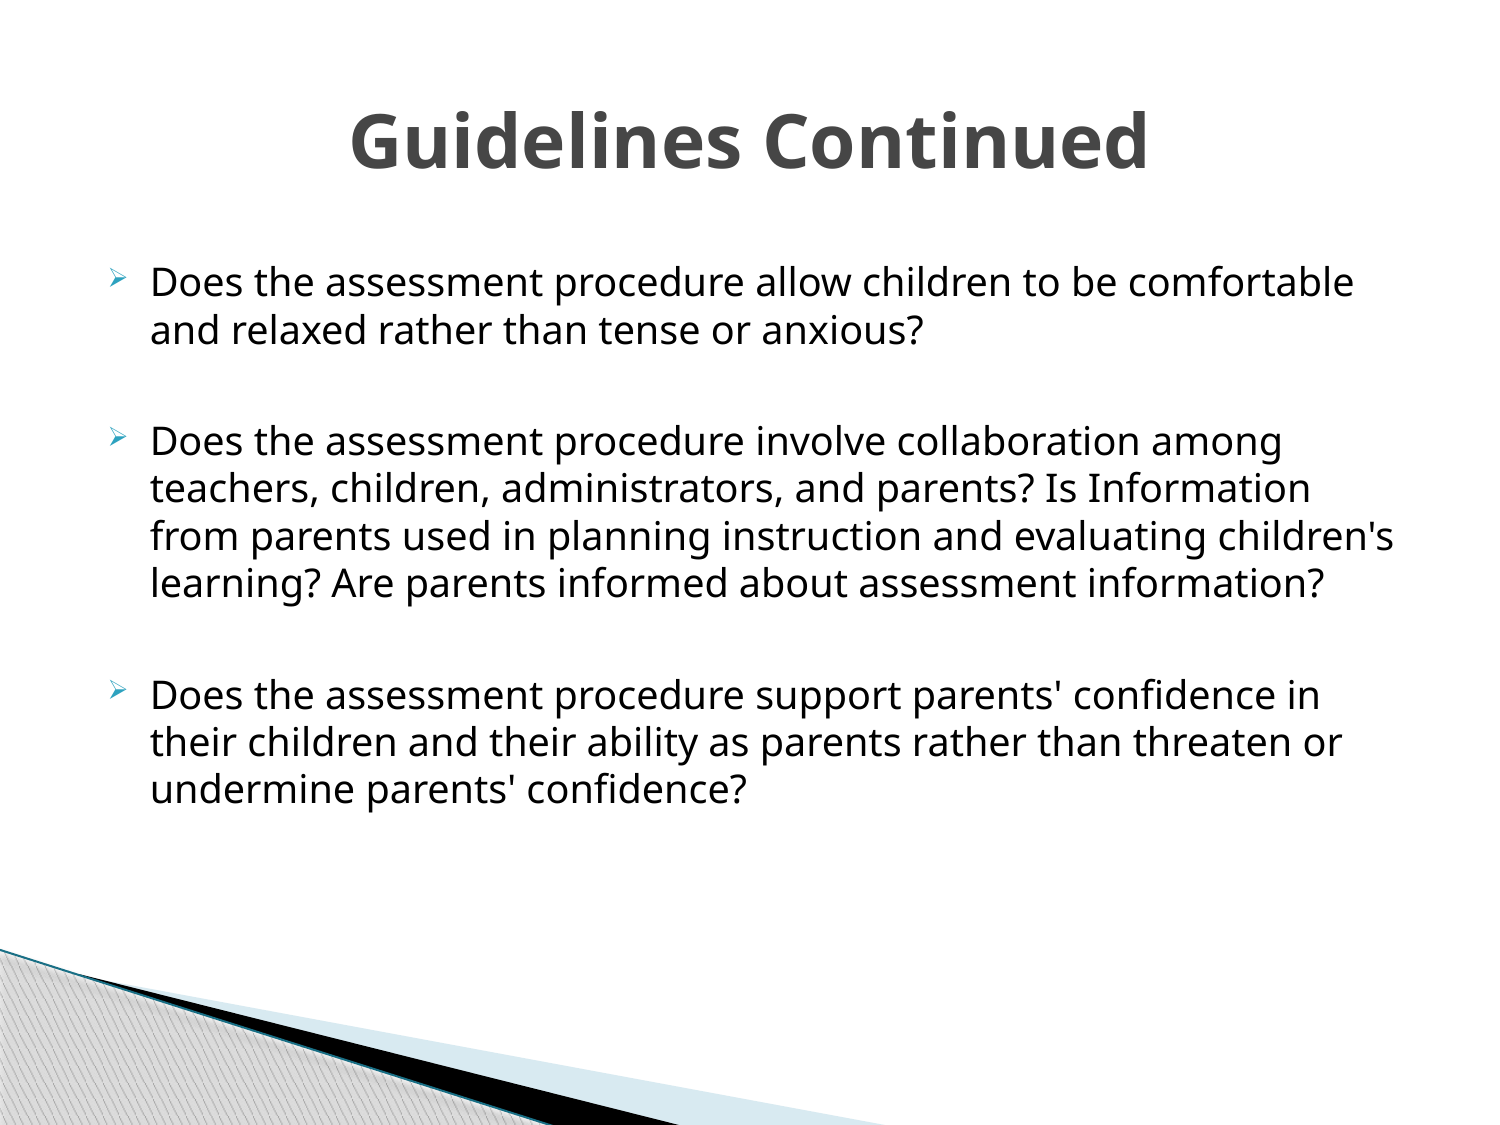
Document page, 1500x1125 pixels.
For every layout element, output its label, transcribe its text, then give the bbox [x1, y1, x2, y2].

title Guidelines Continued [75, 45, 1425, 233]
list Does the assessment procedure allow children to be comfortable and relaxed rather than tense or anxious? Does the assessment procedure involve collaboration among teachers, children, administrators, and parents? Is Information from parents used in planning instruction and evaluating children's learning? Are parents informed about assessment information? Does the assessment procedure support parents' confidence in their children and their ability as parents rather than threaten or undermine parents' confidence? [75, 249, 1425, 993]
